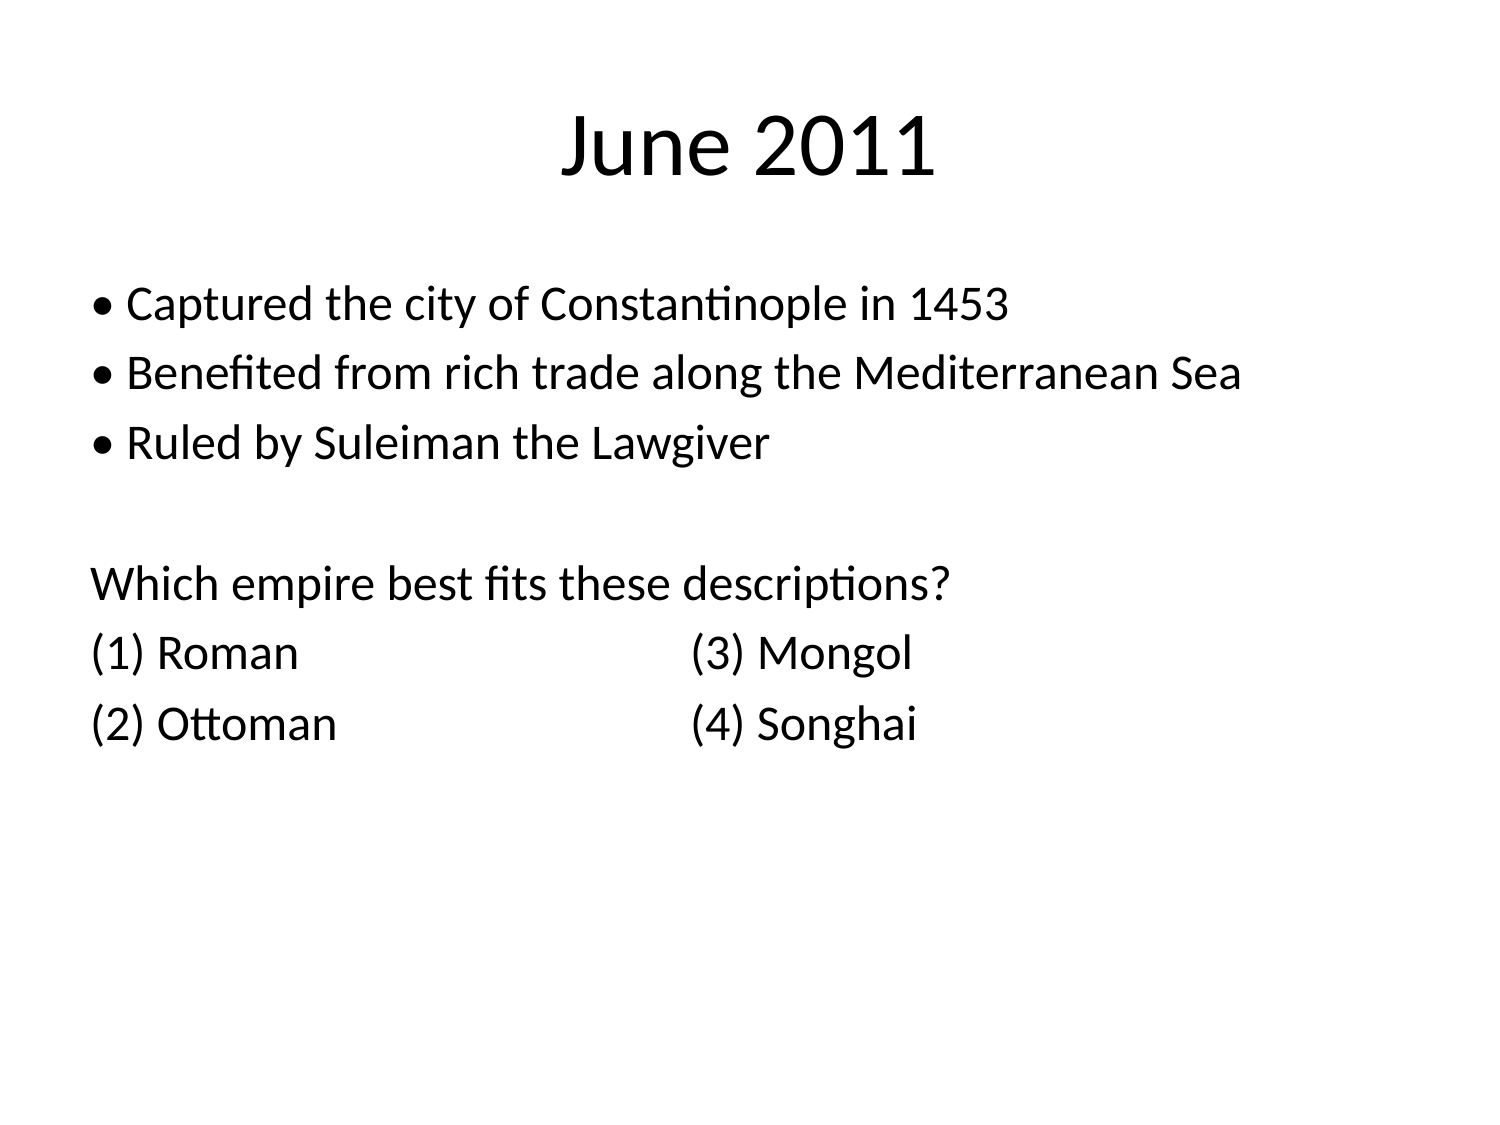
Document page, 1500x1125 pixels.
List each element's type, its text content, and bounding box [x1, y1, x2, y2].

list • Captured the city of Constantinople in 1453 • Benefited from rich trade along the Mediterranean Sea • Ruled by Suleiman the Lawgiver Which empire best fits these descriptions? (1) Roman (3) Mongol (2) Ottoman (4) Songhai [75, 262, 1425, 1005]
title June 2011 [75, 45, 1425, 233]
